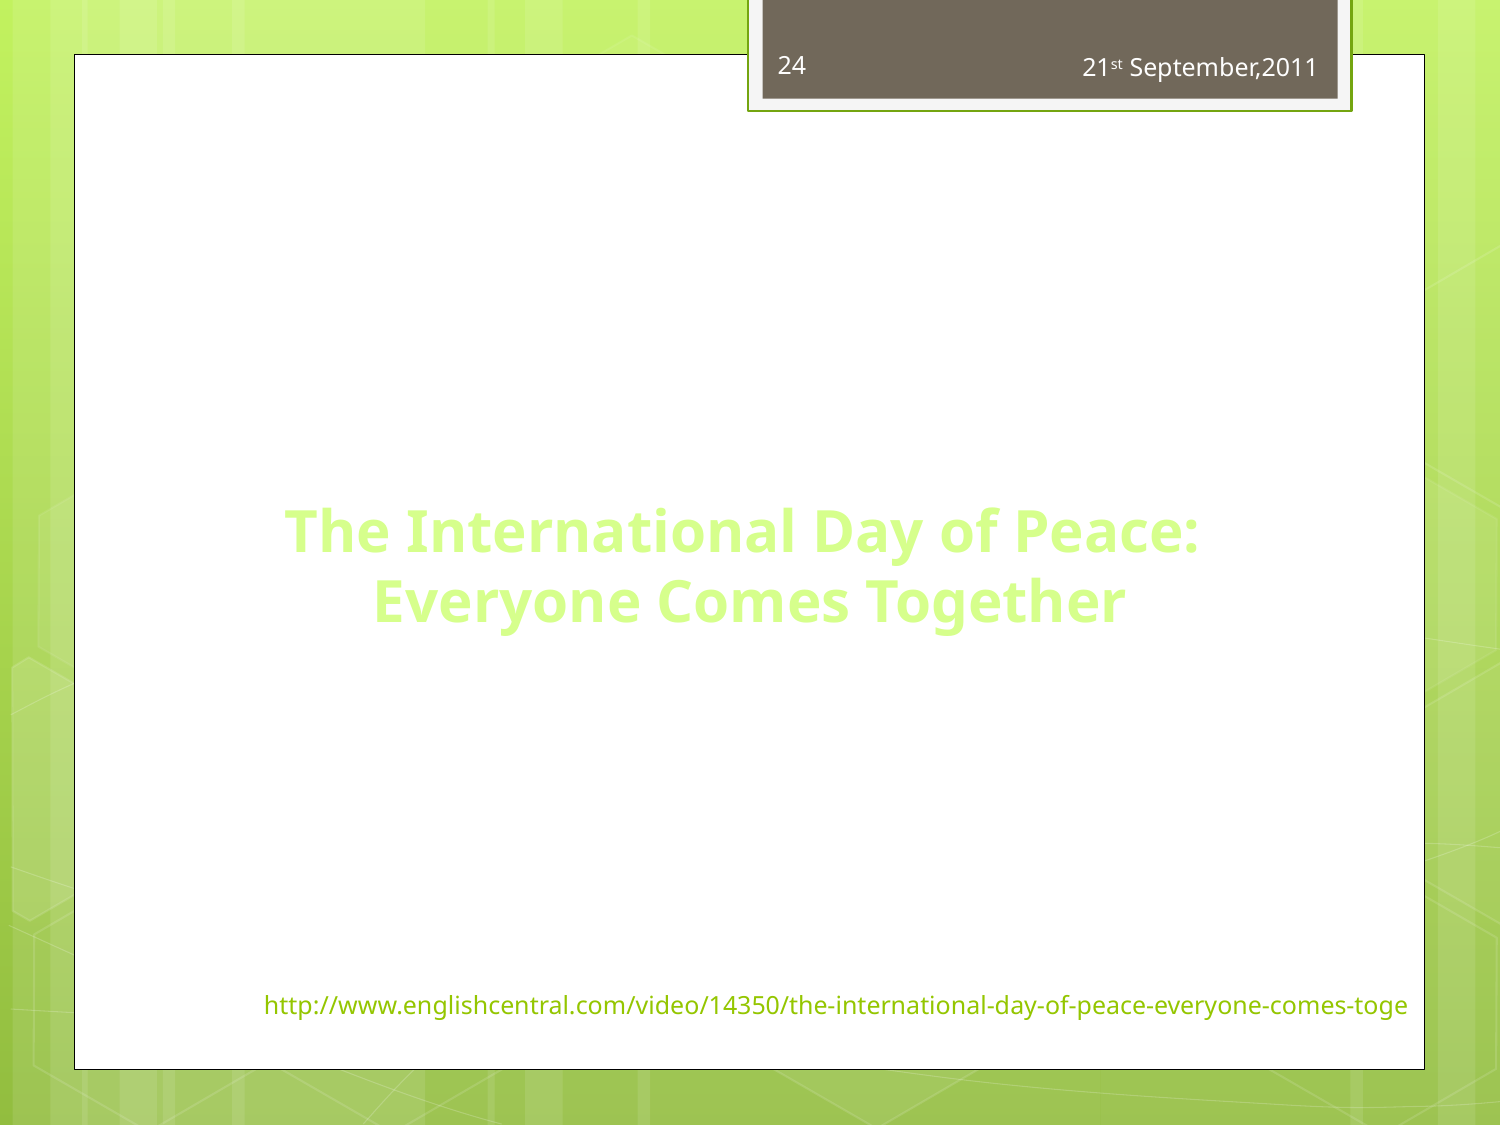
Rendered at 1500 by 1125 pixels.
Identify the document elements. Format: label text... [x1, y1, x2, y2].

slide_number 24 [762, 36, 982, 97]
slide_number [983, 36, 1334, 97]
text_box The International Day of Peace: Everyone Comes Together [269, 486, 1231, 642]
footer http://www.englishcentral.com/video/14350/the-international-day-of-peace-everyone-comes-toge [50, 960, 1425, 1050]
